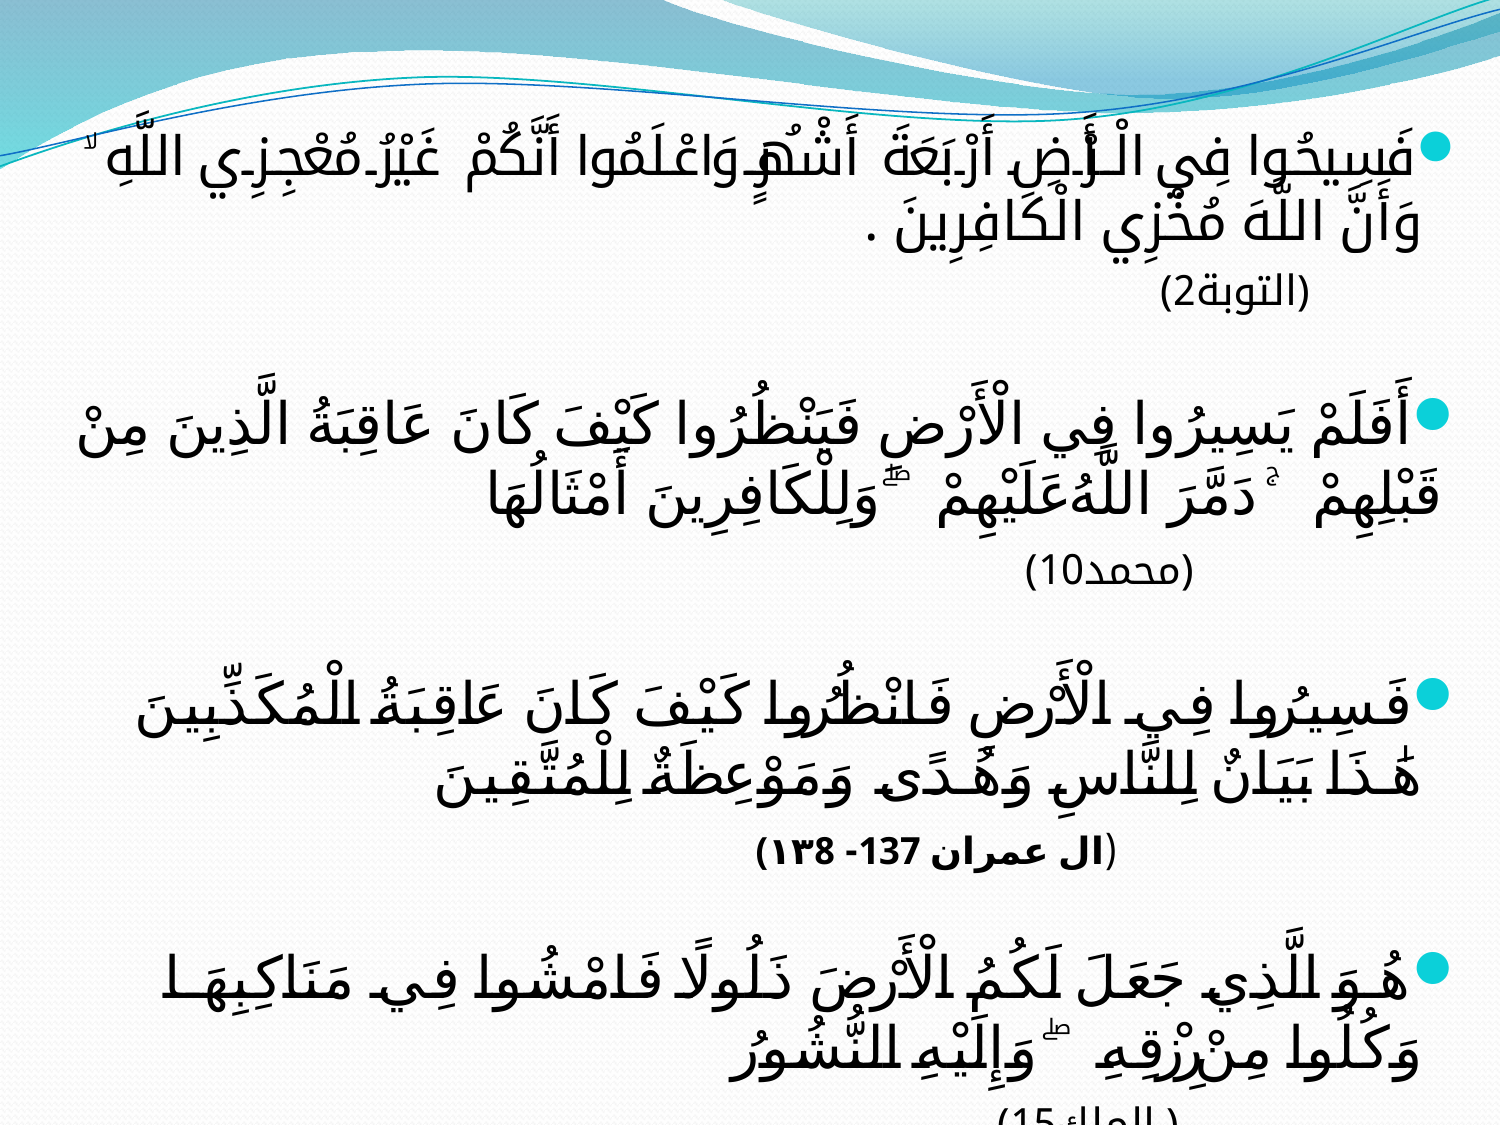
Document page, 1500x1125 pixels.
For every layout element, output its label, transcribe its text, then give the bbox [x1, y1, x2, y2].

list فَسِيحُوا فِي الْأَرْضِ أَرْبَعَةَ أَشْهُرٍ وَاعْلَمُوا أَنَّكُمْ غَيْرُ مُعْجِزِي اللَّهِ ۙ وَأَنَّ اللَّهَ مُخْزِي الْكَافِرِينَ . ﴿التوبة2﴾ أَفَلَمْ يَسِيرُوا فِي الْأَرْضِ فَيَنْظُرُوا كَيْفَ كَانَ عَاقِبَةُ الَّذِينَ مِنْ قَبْلِهِمْ ۚ دَمَّرَ اللَّهُ عَلَيْهِمْ ۖ وَلِلْكَافِرِينَ أَمْثَالُهَا ﴿محمد10﴾ فَسِيرُوا فِي الْأَرْضِ فَانْظُرُوا كَيْفَ كَانَ عَاقِبَةُ الْمُكَذِّبِينَ هَٰذَا بَيَانٌ لِلنَّاسِ وَهُدًى وَمَوْعِظَةٌ لِلْمُتَّقِينَ (ال عمران 137- ١٣8﴾ هُوَ الَّذِي جَعَلَ لَكُمُ الْأَرْضَ ذَلُولًا فَامْشُوا فِي مَنَاكِبِهَا وَكُلُوا مِنْ رِزْقِهِ ۖ وَإِلَيْهِ النُّشُورُ ﴿ الملك15﴾ قُلْ سِيرُوا فِي الْأَرْضِ فَانْظُرُوا كَيْفَ كَانَ عَاقِبَةُ الَّذِينَ مِنْ قَبْلُ ۚ كَانَ أَكْثَرُهُمْ مُشْرِكِينَ ﴿الروم42﴾ [17, 113, 1483, 1106]
